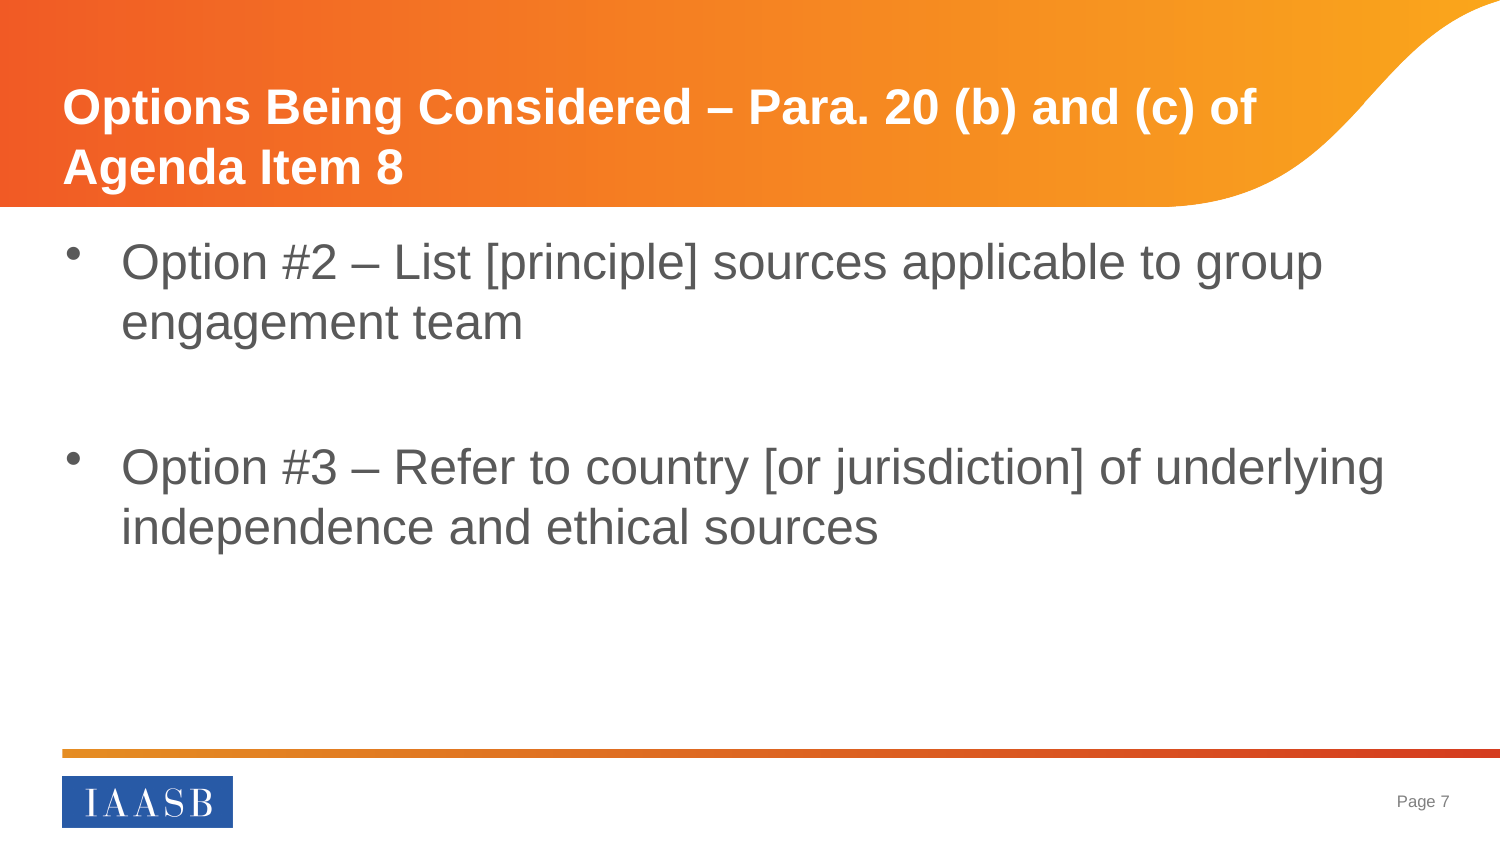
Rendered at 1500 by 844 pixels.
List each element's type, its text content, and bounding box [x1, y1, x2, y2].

list Option #2 – List [principle] sources applicable to group engagement team Option #3 – Refer to country [or jurisdiction] of underlying independence and ethical sources [50, 221, 1438, 725]
picture [62, 776, 233, 828]
picture [0, 0, 1500, 207]
title Options Being Considered – Para. 20 (b) and (c) of Agenda Item 8 [62, 84, 1300, 185]
